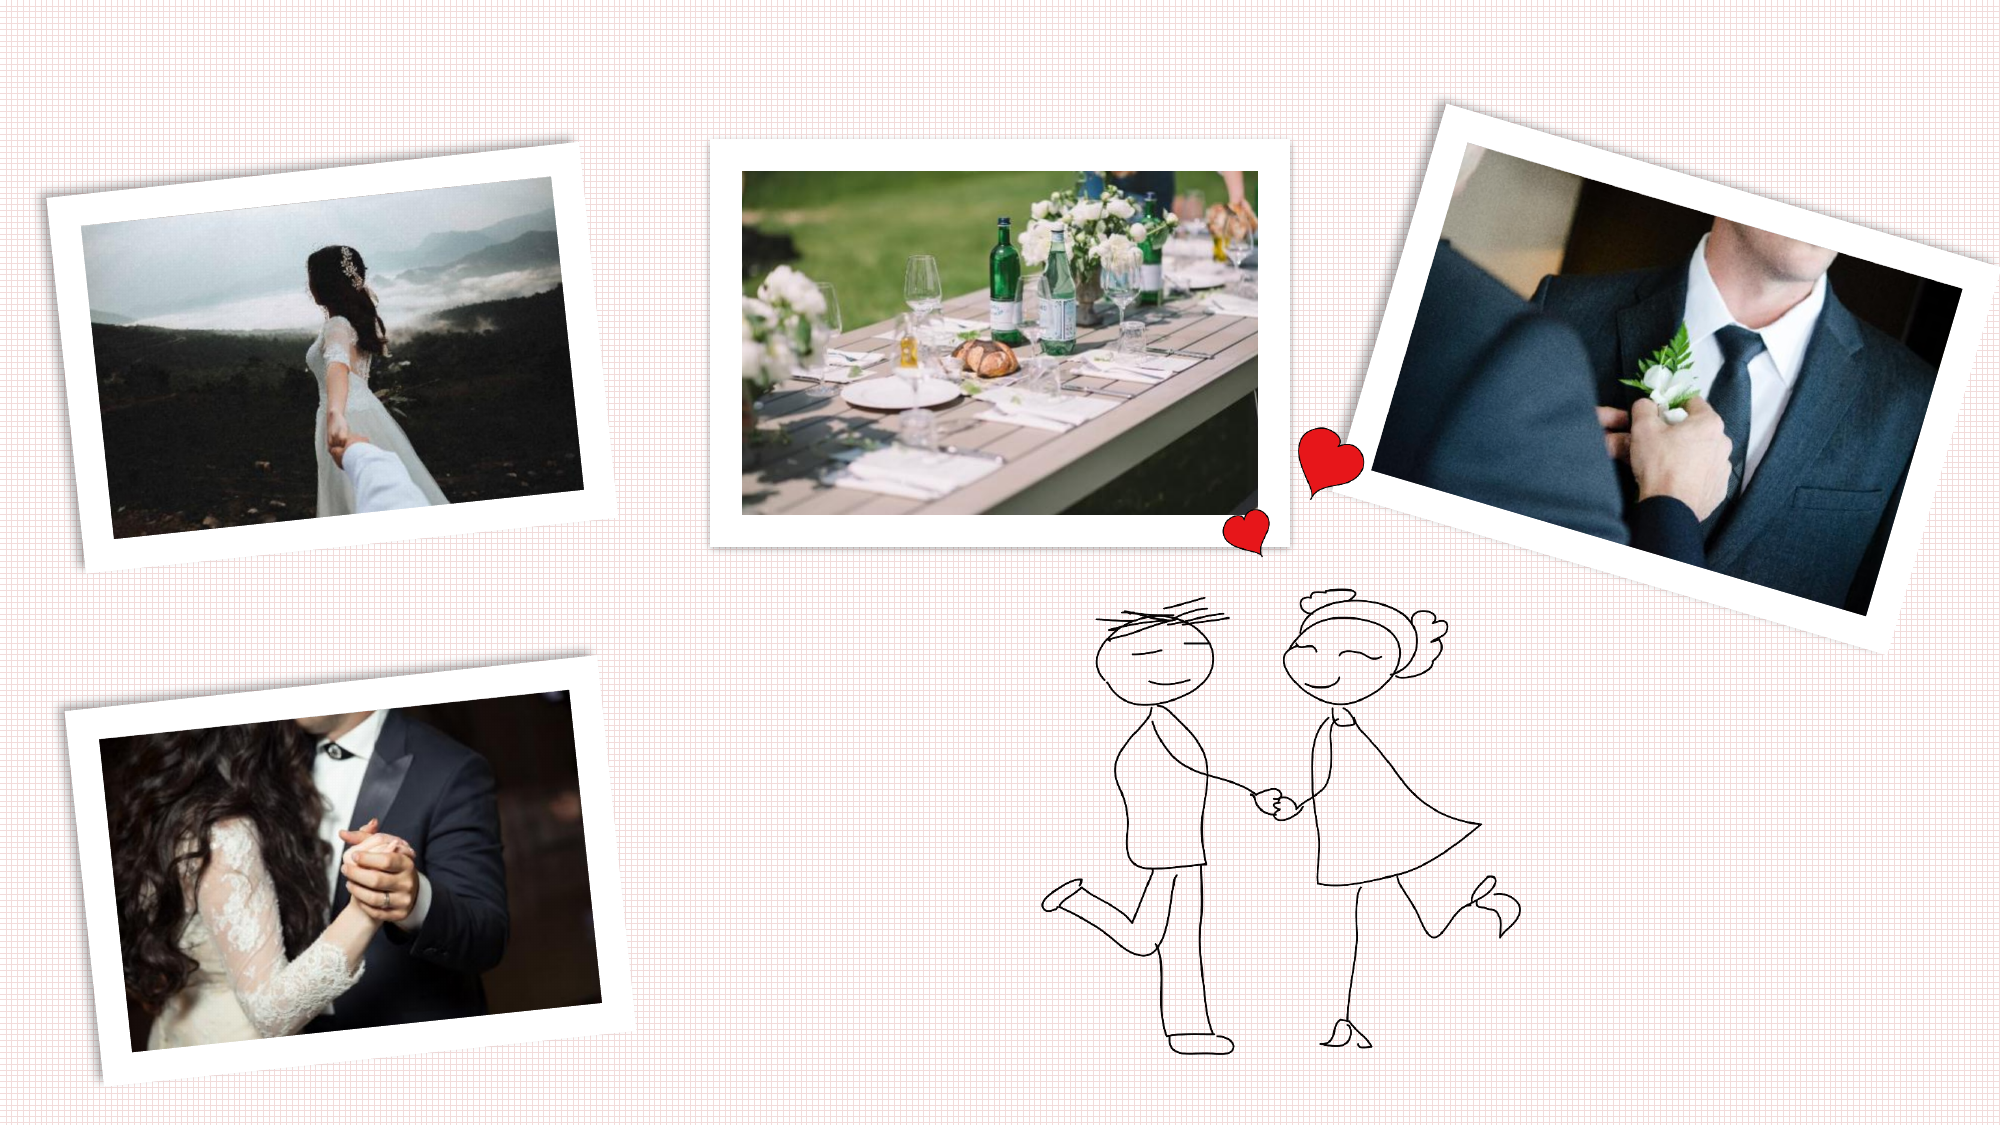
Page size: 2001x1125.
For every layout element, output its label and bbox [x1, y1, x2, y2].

picture [741, 144, 1962, 1055]
picture [100, 690, 602, 1052]
picture [81, 177, 583, 539]
